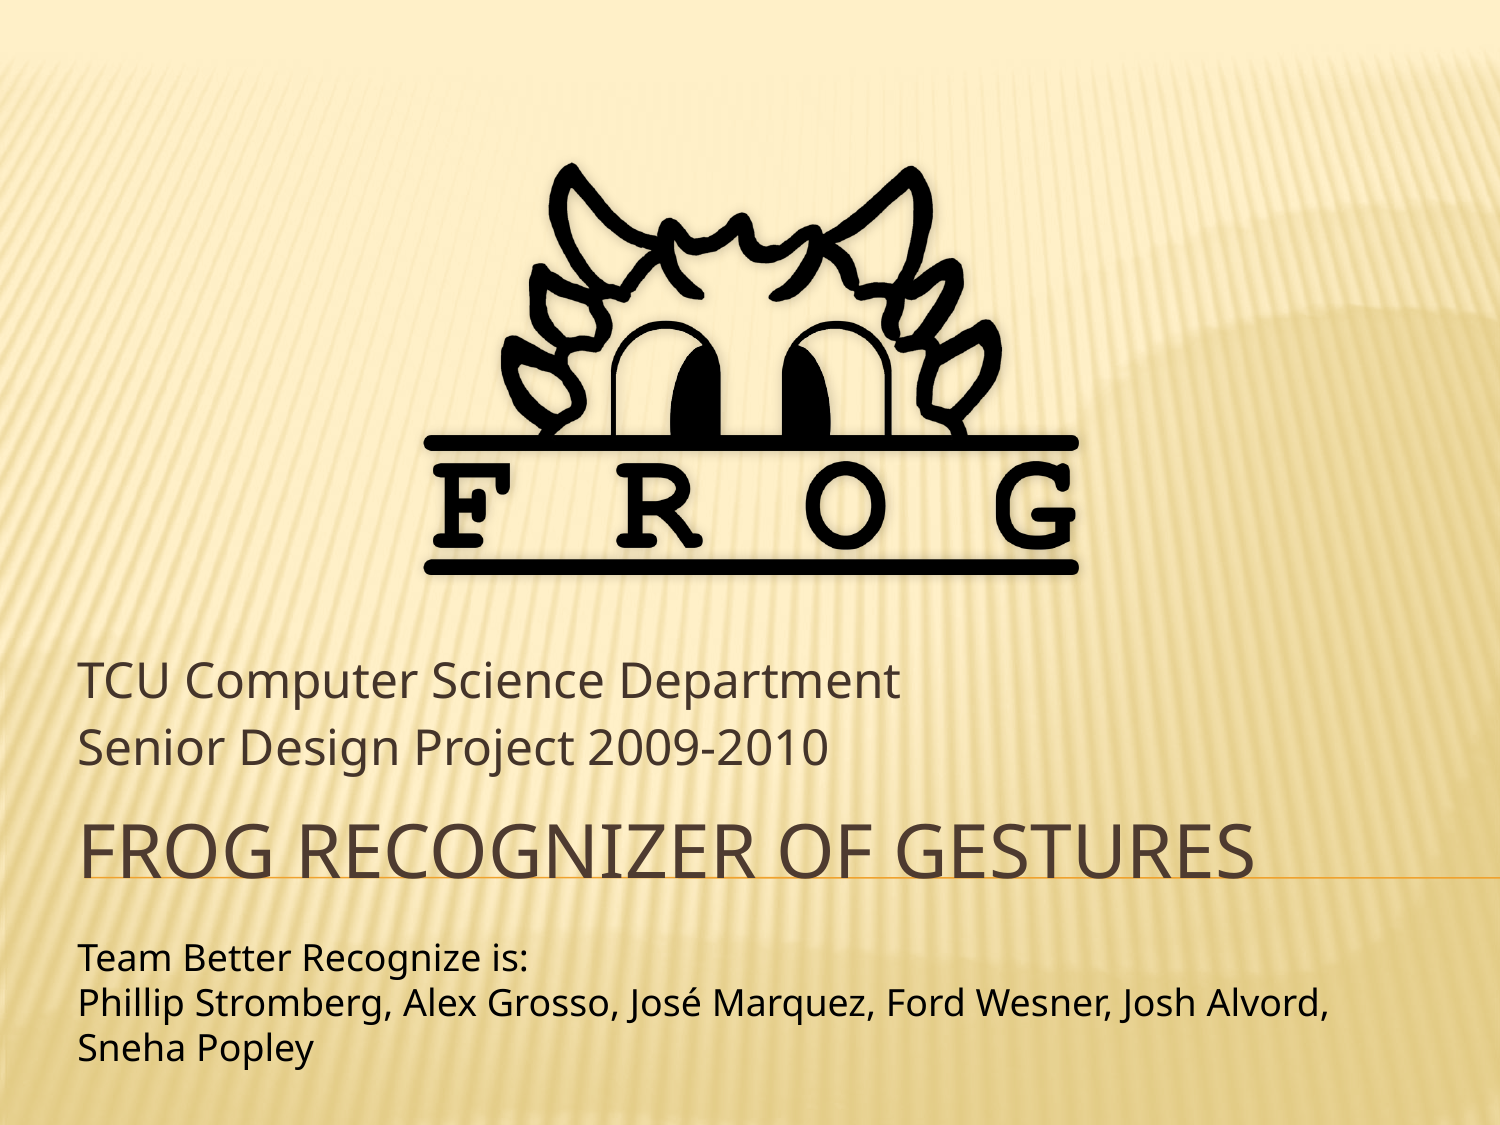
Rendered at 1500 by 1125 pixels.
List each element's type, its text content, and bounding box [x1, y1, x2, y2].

subtitle TCU Computer Science Department Senior Design Project 2009-2010 [62, 637, 1450, 788]
text_box Team Better Recognize is: Phillip Stromberg, Alex Grosso, José Marquez, Ford Wesner, Josh Alvord, Sneha Popley [62, 926, 1450, 1077]
title FROG Recognizer of Gestures [62, 796, 1450, 925]
picture [422, 162, 1080, 576]
